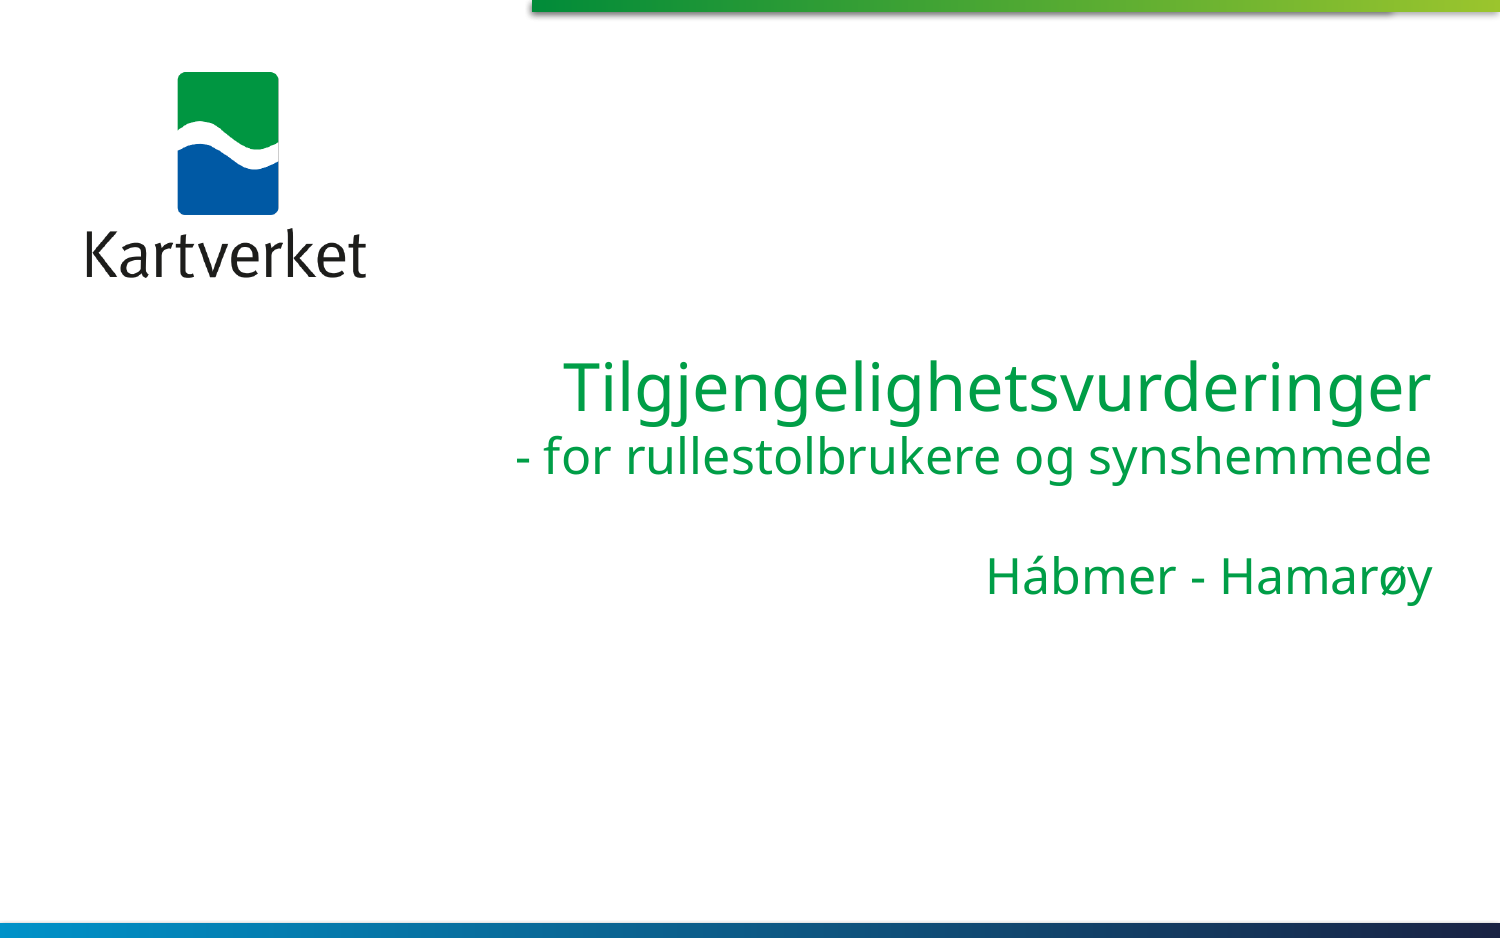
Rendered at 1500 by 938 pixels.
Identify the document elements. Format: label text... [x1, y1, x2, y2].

text_box Tilgjengelighetsvurderinger - for rullestolbrukere og synshemmede Hábmer - Hamarøy [66, 337, 1449, 613]
